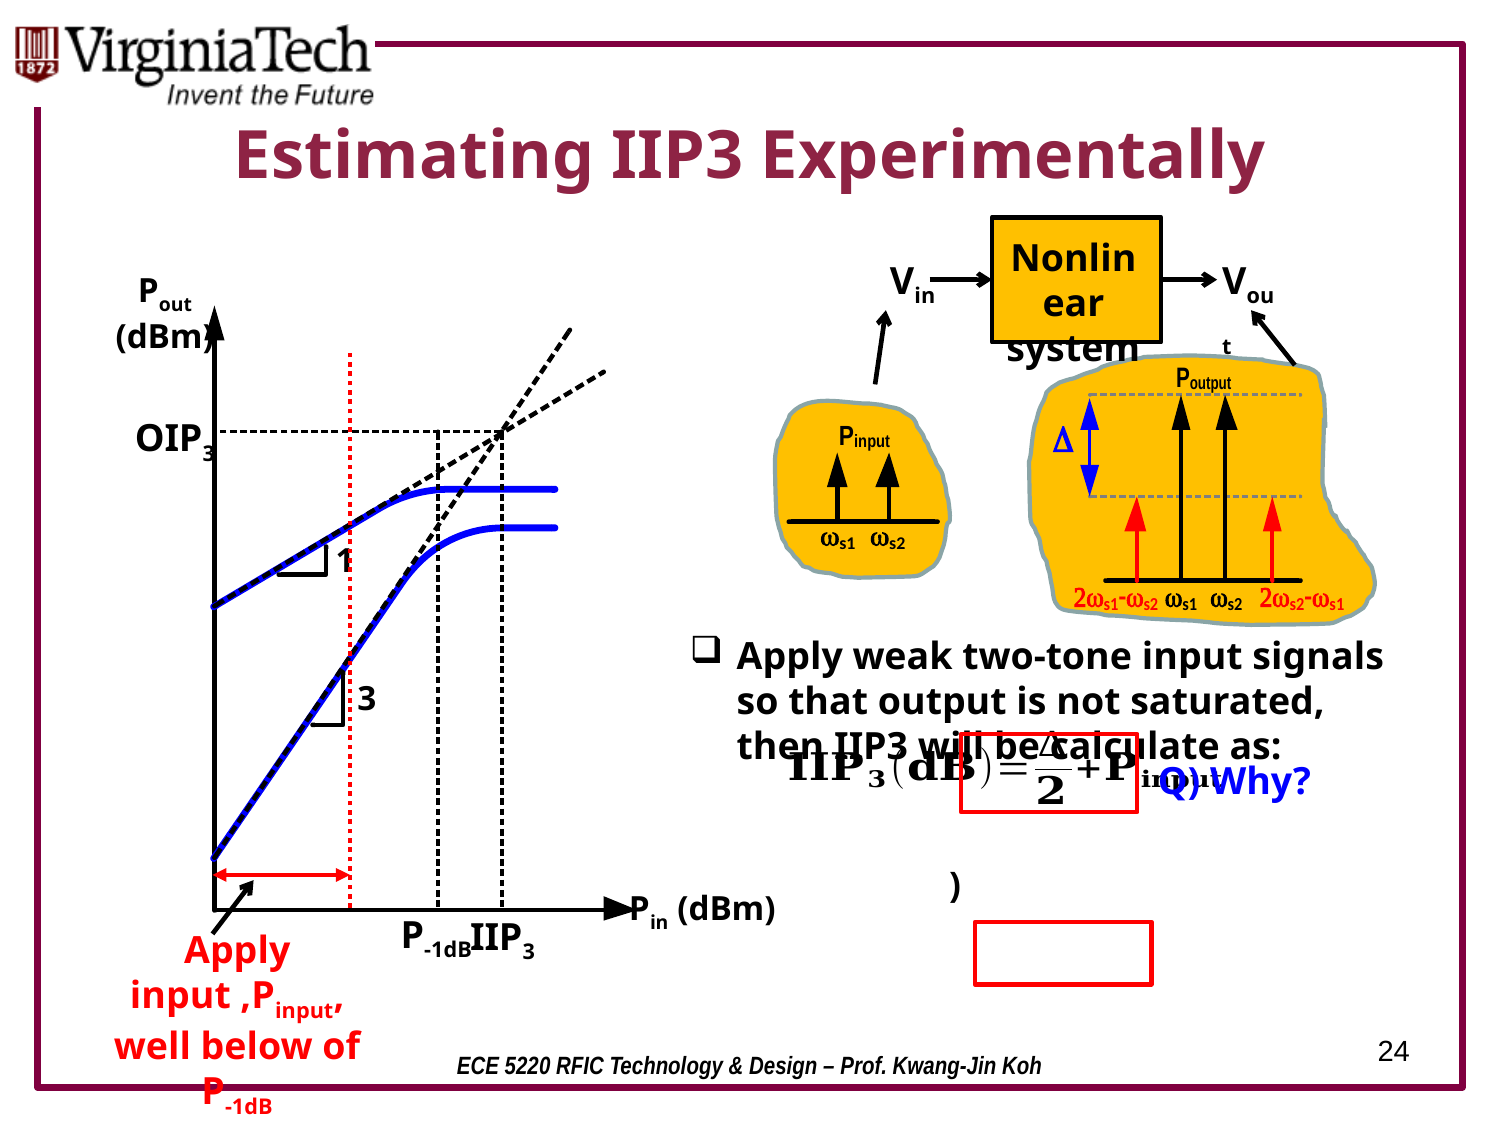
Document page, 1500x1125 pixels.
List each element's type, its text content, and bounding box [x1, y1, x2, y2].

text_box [1250, 309, 1296, 366]
text_box Apply input ,Pinput, well below of P-1dB [87, 975, 387, 1125]
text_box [778, 410, 948, 564]
slide_number 24 [1074, 1024, 1425, 1103]
text_box [973, 920, 1154, 987]
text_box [212, 879, 254, 935]
text_box [796, 398, 904, 409]
title Estimating IIP3 Experimentally [75, 104, 1425, 213]
text_box Q) Why? [1119, 749, 1350, 810]
text_box Vin [875, 249, 963, 316]
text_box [874, 309, 887, 385]
text_box [959, 732, 1139, 814]
text_box Nonlinear system [985, 226, 1161, 377]
text_box Apply weak two-tone input signals so that output is not saturated, then IIP3 will be calculate as: [796, 624, 1425, 775]
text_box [75, 261, 792, 966]
text_box [1026, 441, 1030, 526]
text_box [811, 572, 929, 580]
text_box [990, 215, 1163, 277]
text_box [1035, 352, 1377, 626]
picture [15, 24, 375, 107]
text_box Vout [1207, 249, 1295, 351]
